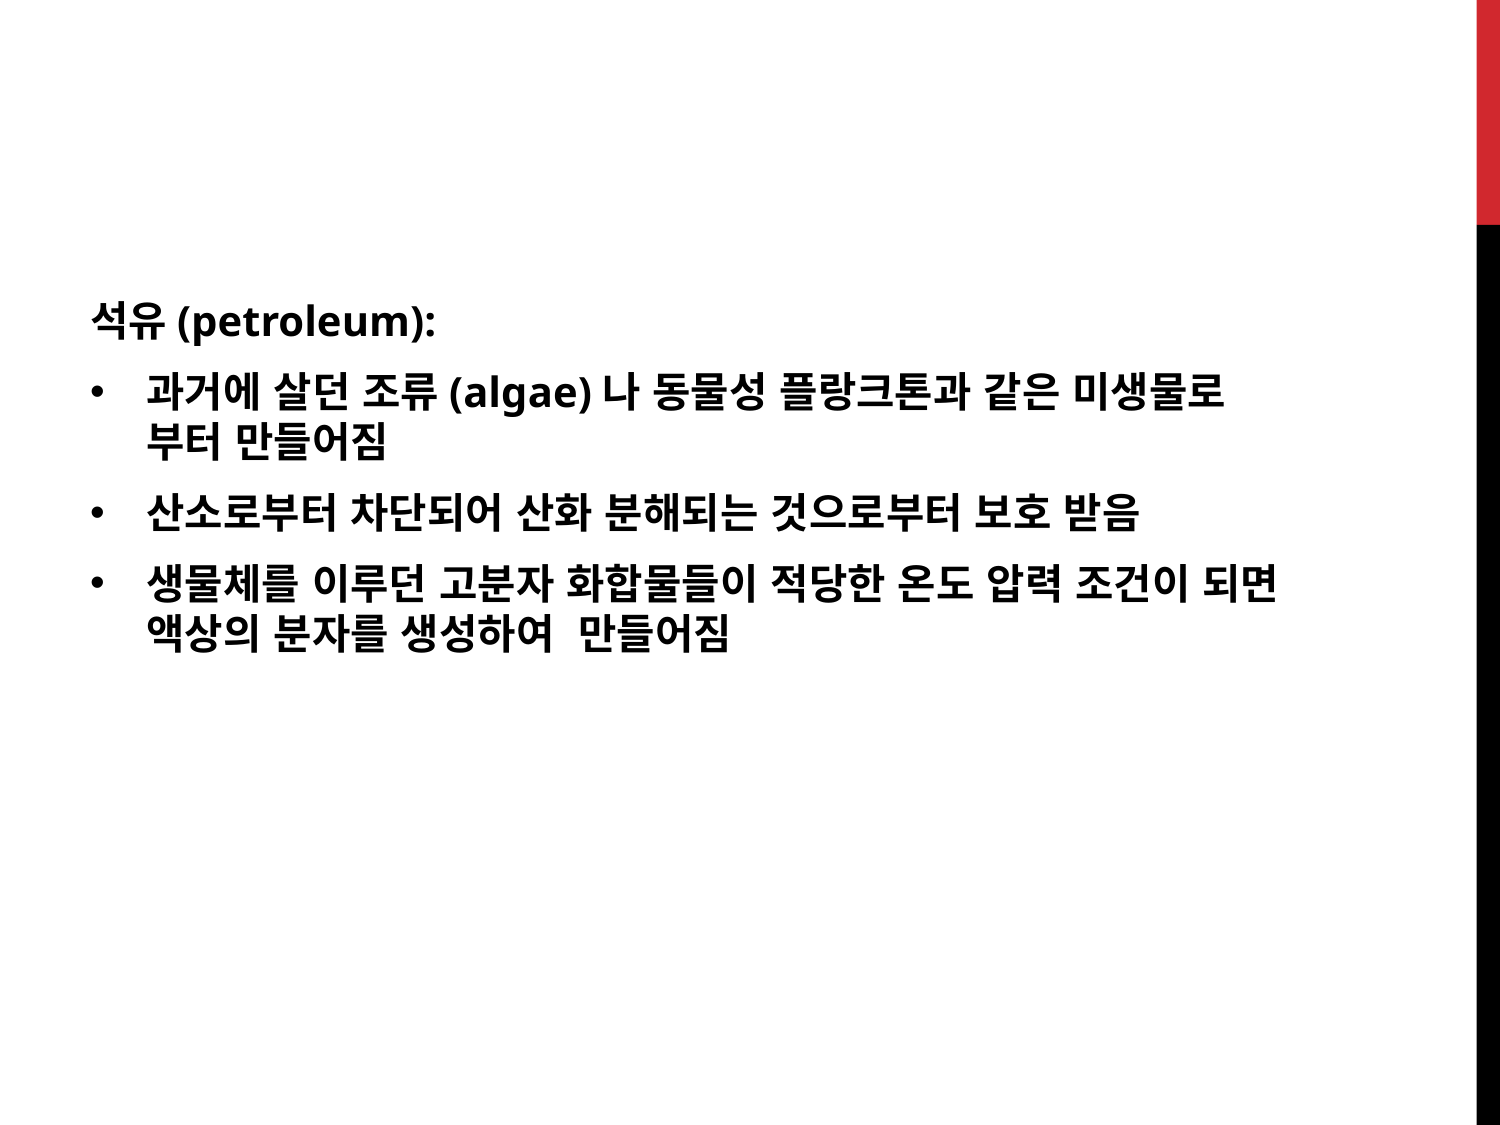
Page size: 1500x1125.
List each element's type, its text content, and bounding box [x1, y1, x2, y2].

list 석유(petroleum): 과거에 살던 조류(algae)나 동물성 플랑크톤과 같은 미생물로 부터 만들어짐 산소로부터 차단되어 산화 분해되는 것으로부터 보호 받음 생물체를 이루던 고분자 화합물들이 적당한 온도 압력 조건이 되면 액상의 분자를 생성하여 만들어짐 [75, 287, 1325, 1005]
